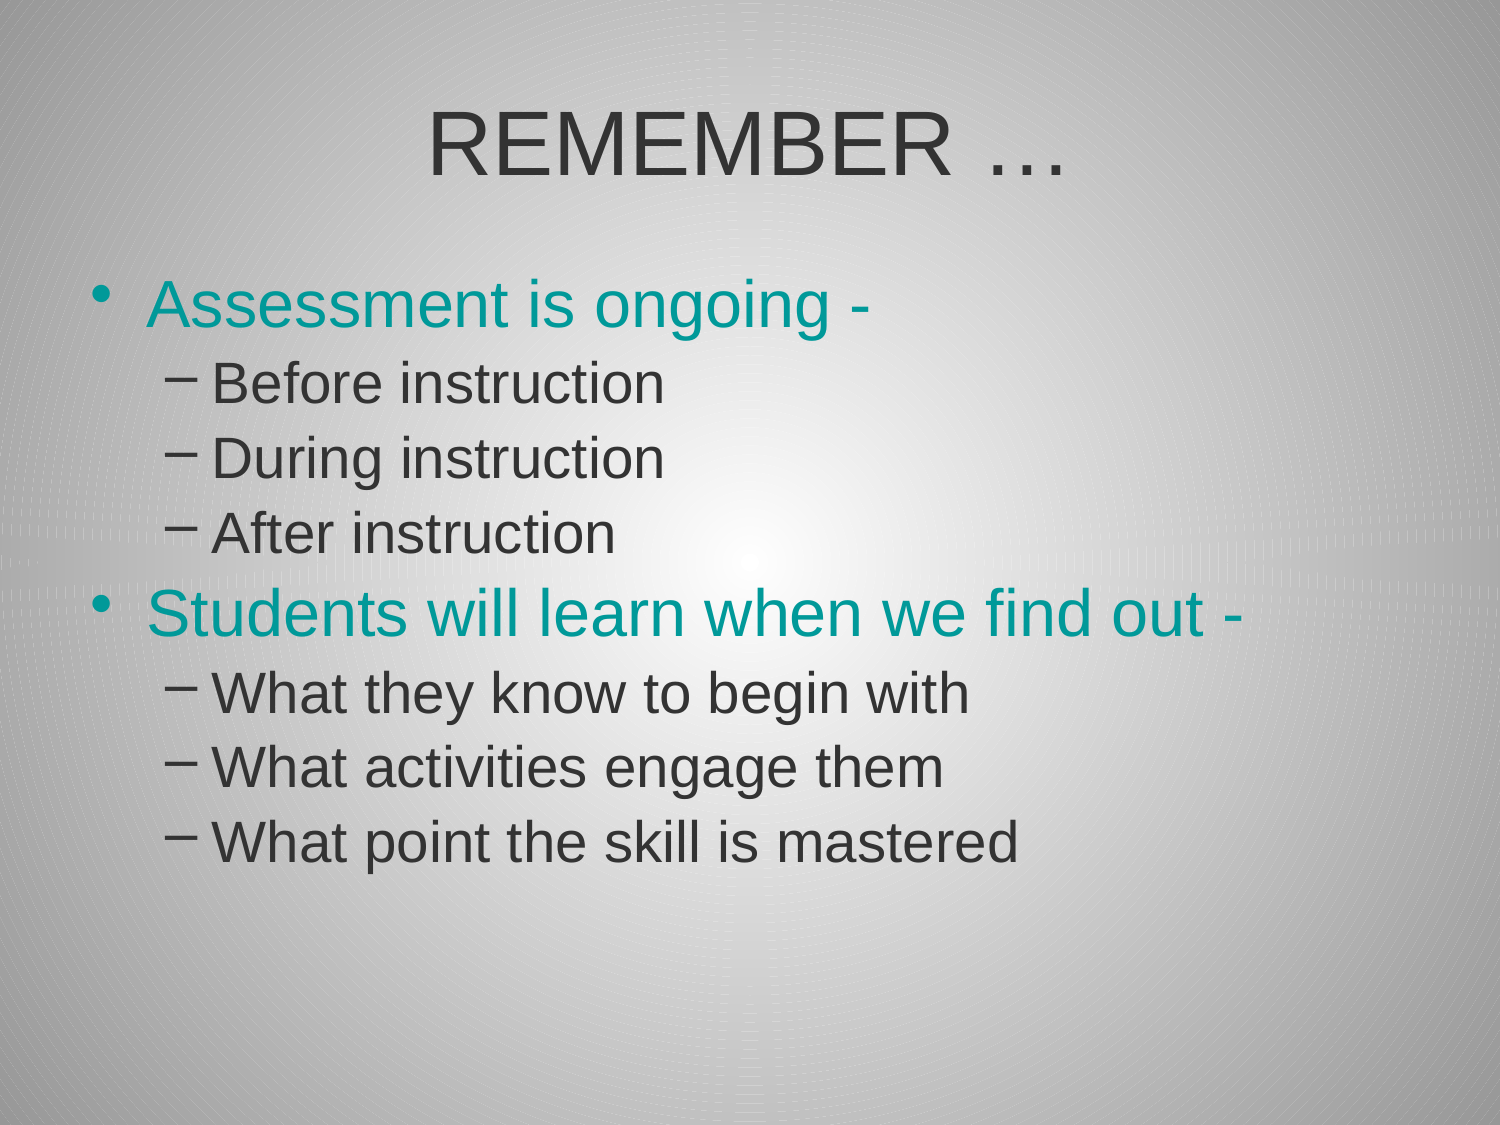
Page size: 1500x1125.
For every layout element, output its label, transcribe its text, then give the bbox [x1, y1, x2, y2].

title REMEMBER … [74, 44, 1426, 233]
list Assessment is ongoing - Before instruction During instruction After instruction Students will learn when we find out - What they know to begin with What activities engage them What point the skill is mastered [74, 262, 1426, 1006]
